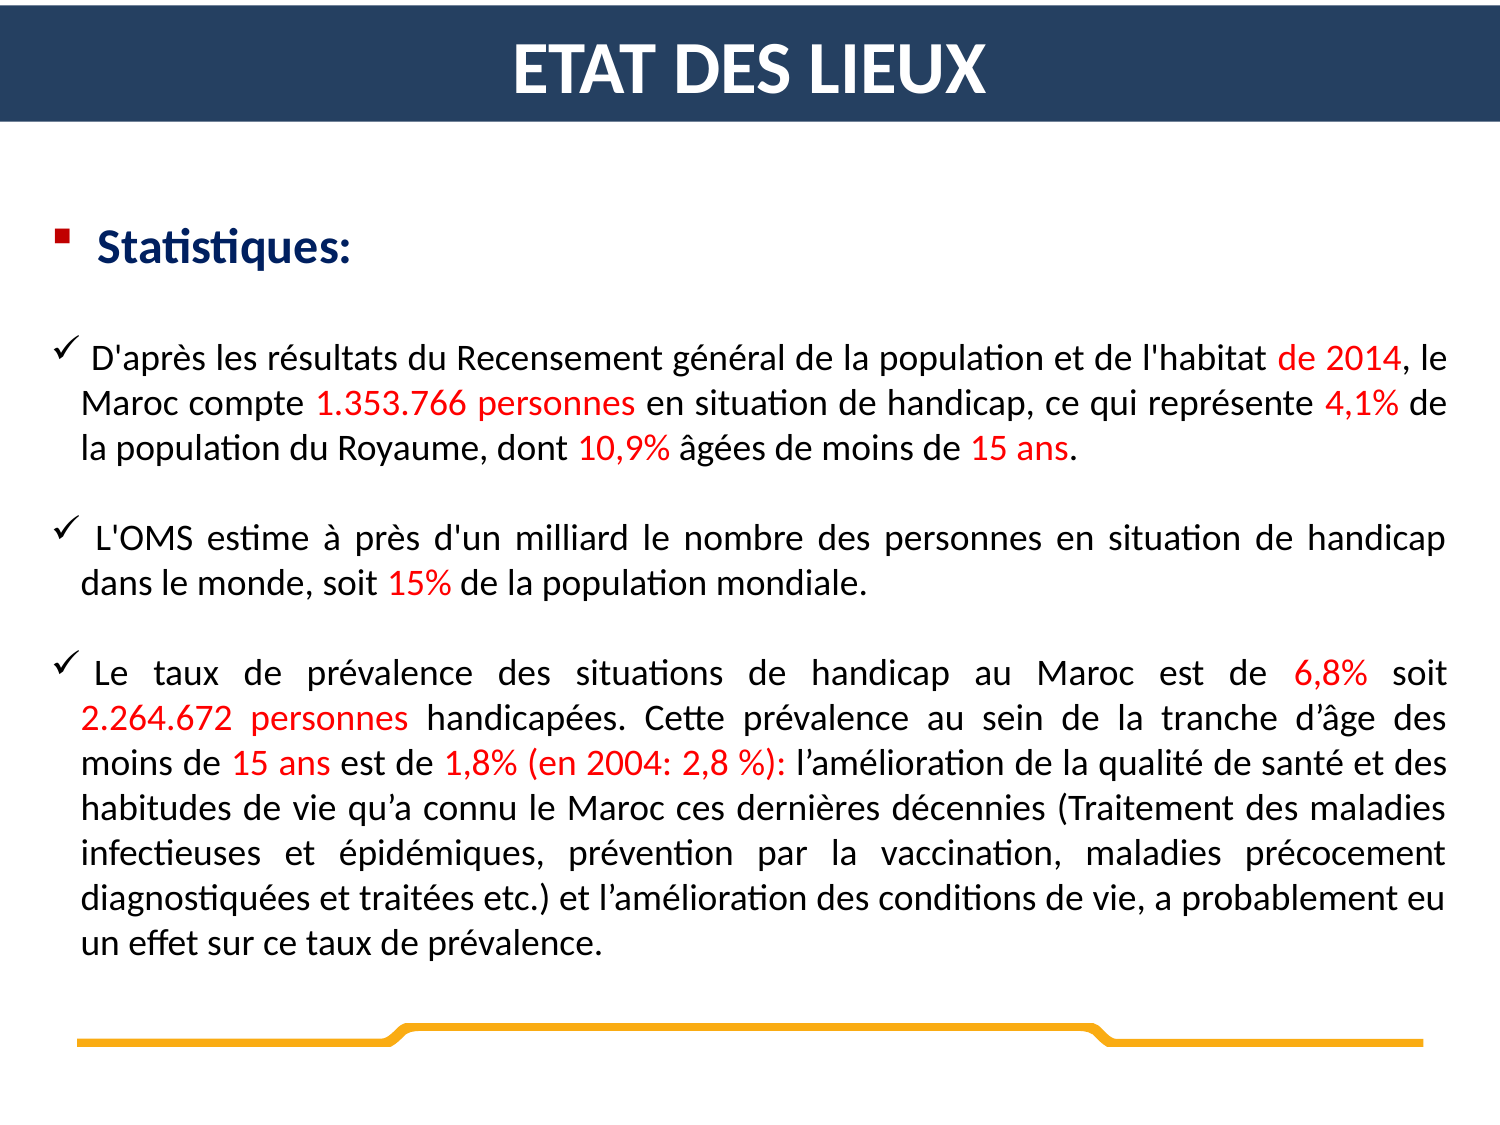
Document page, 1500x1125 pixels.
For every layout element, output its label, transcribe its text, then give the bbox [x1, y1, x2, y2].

text_box Etat des lieux [0, 5, 1500, 122]
text_box Statistiques: D'après les résultats du Recensement général de la population et de l'habitat de 2014, le Maroc compte 1.353.766 personnes en situation de handicap, ce qui représente 4,1% de la population du Royaume, dont 10,9% âgées de moins de 15 ans. L'OMS estime à près d'un milliard le nombre des personnes en situation de handicap dans le monde, soit 15% de la population mondiale. Le taux de prévalence des situations de handicap au Maroc est de 6,8% soit 2.264.672 personnes handicapées. Cette prévalence au sein de la tranche d’âge des moins de 15 ans est de 1,8% (en 2004: 2,8 %): l’amélioration de la qualité de santé et des habitudes de vie qu’a connu le Maroc ces dernières décennies (Traitement des maladies infectieuses et épidémiques, prévention par la vaccination, maladies précocement diagnostiquées et traitées etc.) et l’amélioration des conditions de vie, a probablement eu un effet sur ce taux de prévalence. [36, 160, 1463, 1106]
